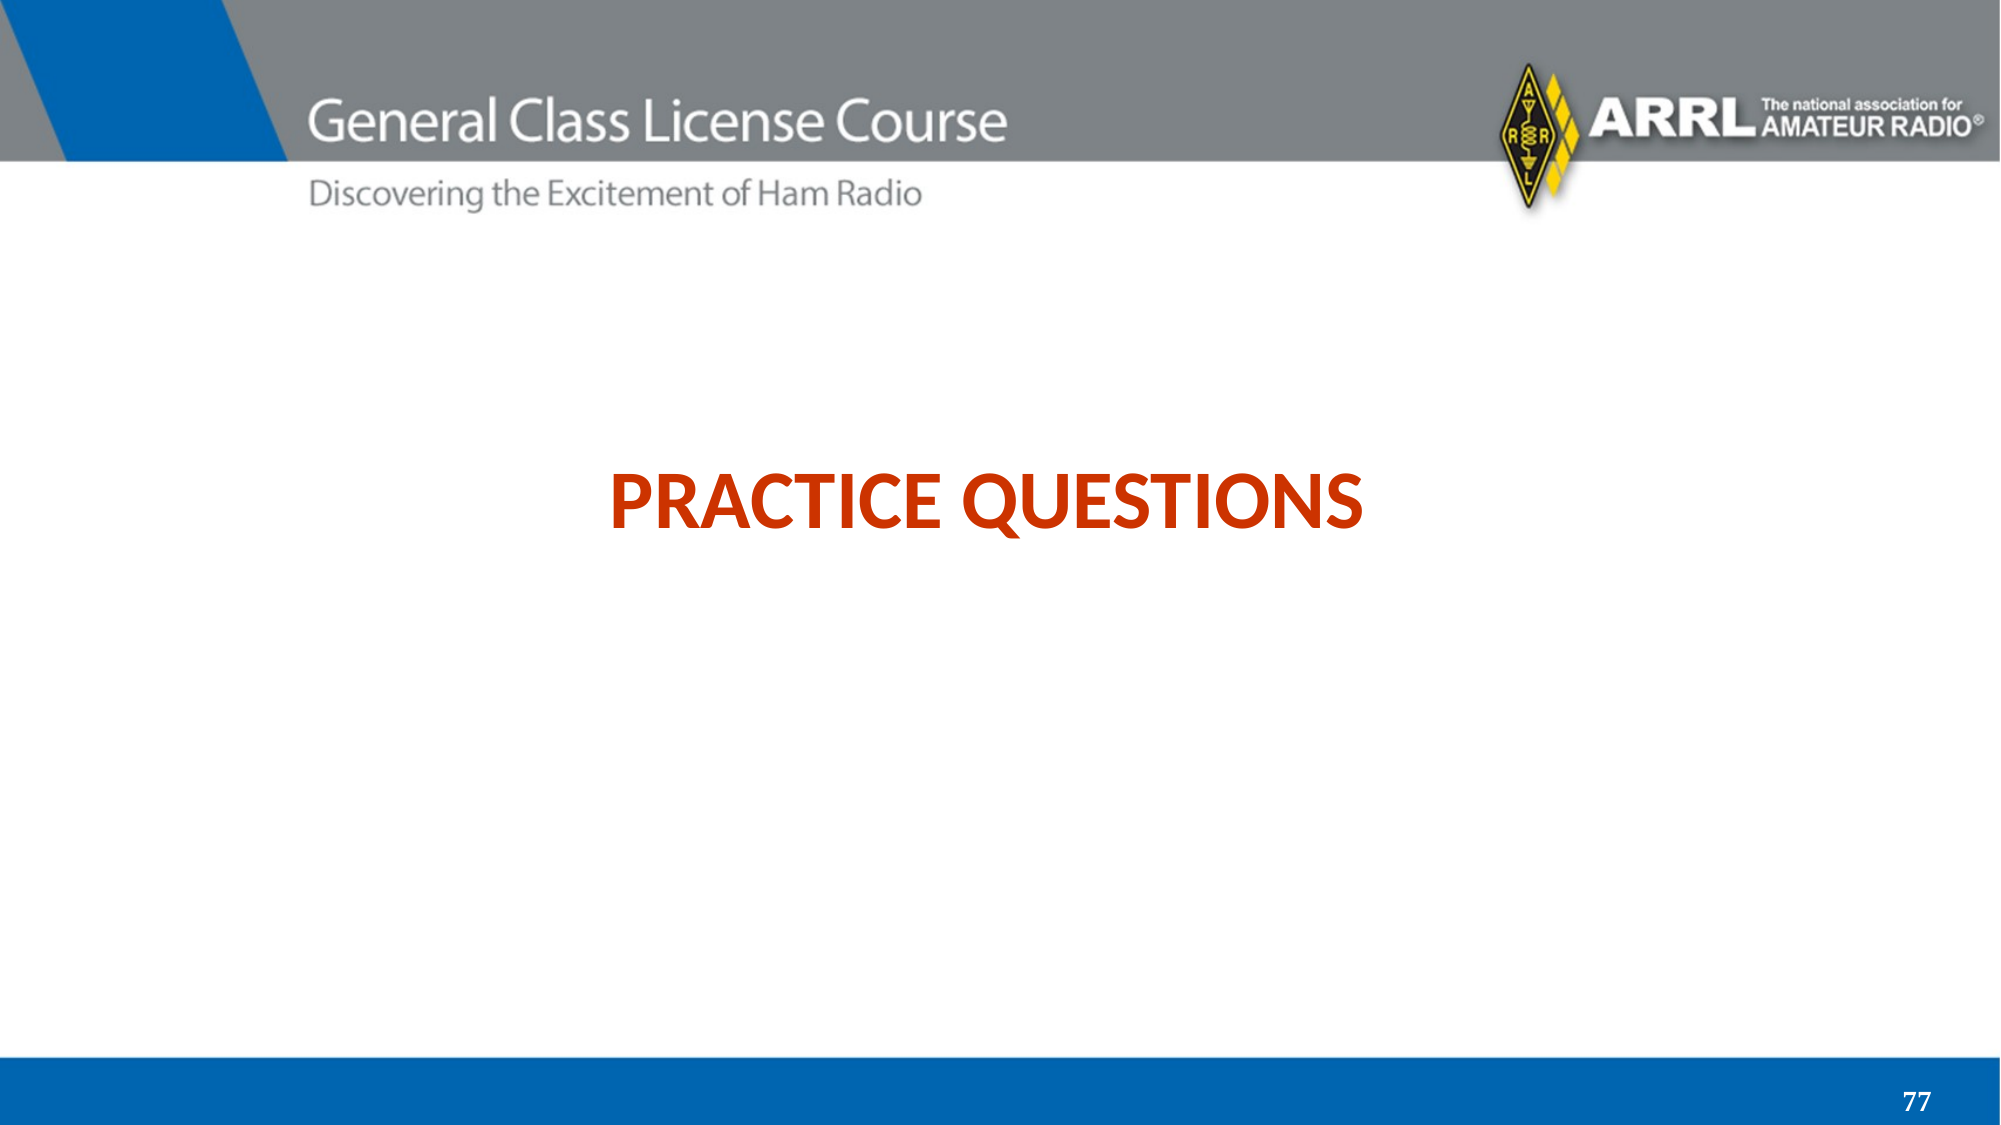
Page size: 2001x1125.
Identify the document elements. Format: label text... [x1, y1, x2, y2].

title PRACTICE QUESTIONS [87, 437, 1888, 625]
picture [0, 0, 2001, 1125]
